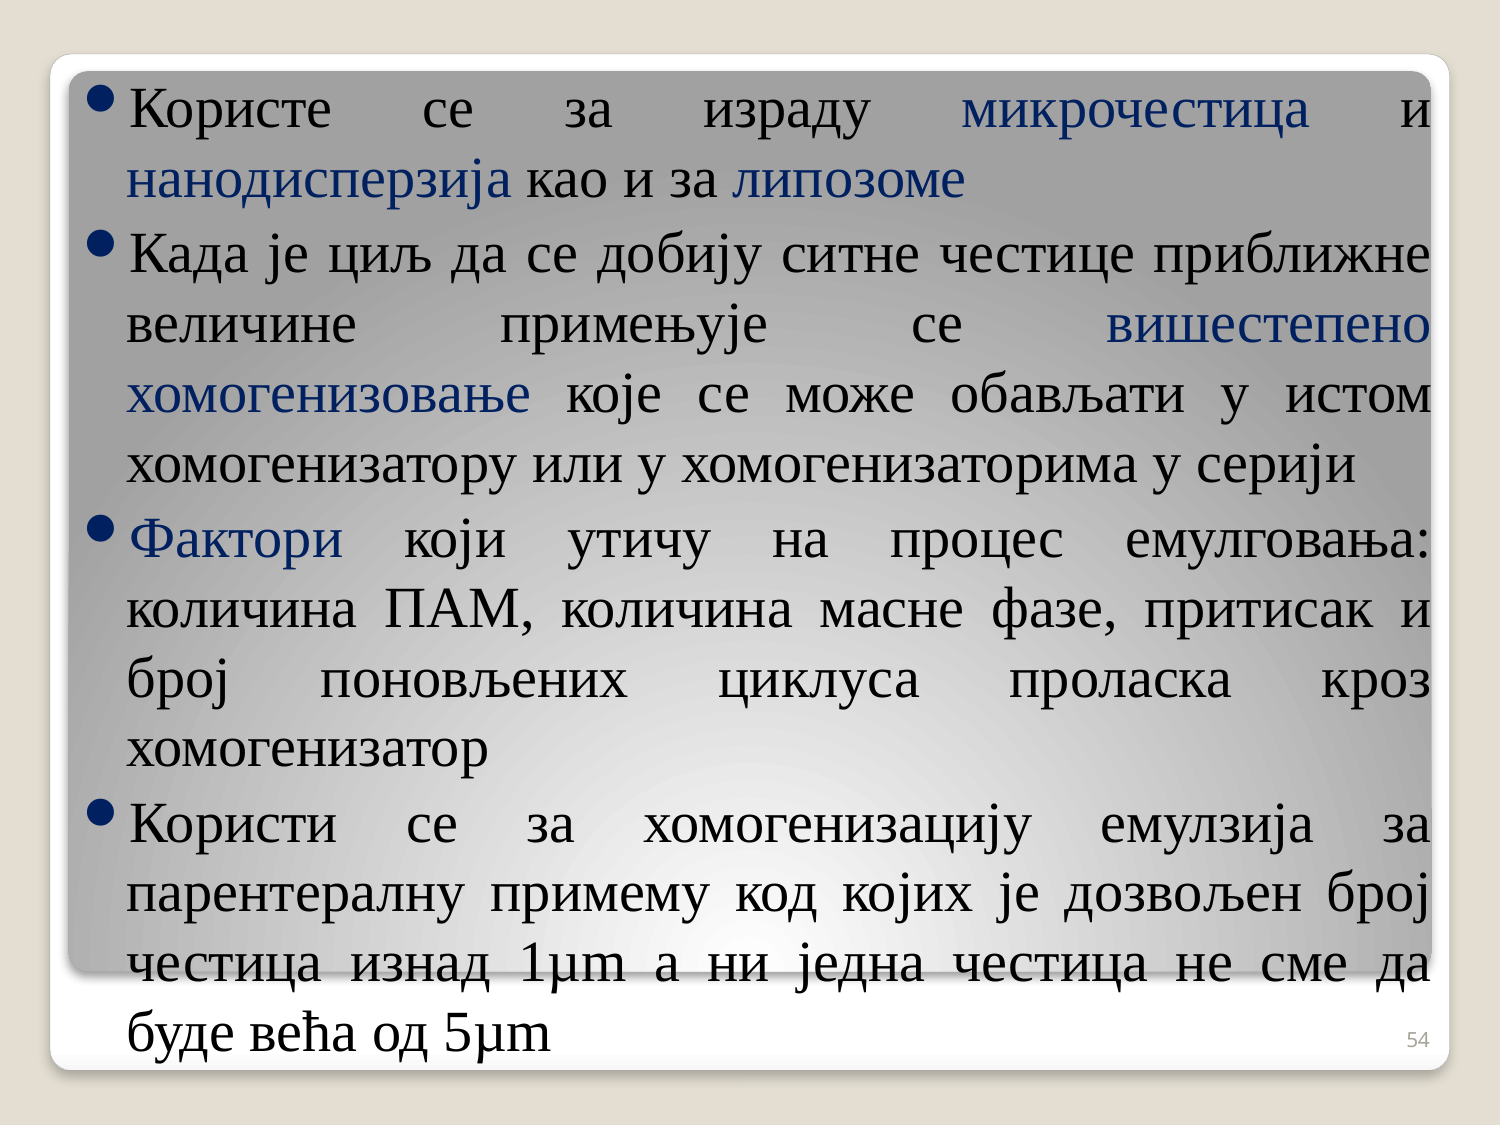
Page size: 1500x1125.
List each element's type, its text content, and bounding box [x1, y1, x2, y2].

list Користе се за израду микрочестица и нанодисперзија као и за липозоме Када је циљ да се добију ситне честице приближне величине примењује се вишестепено хомогенизовање које се може обављати у истом хомогенизатору или у хомогенизаторима у серији Фактори који утичу на процес емулговања: количина ПАМ, количина масне фазе, притисак и број поновљених циклуса проласка кроз хомогенизатор Користи се за хомогенизацију емулзија за парентералну примему код којих је дозвољен број честица изнад 1µm а ни једна честица не сме да буде већа од 5µm [53, 54, 1447, 1083]
slide_number 54 [1369, 1002, 1445, 1063]
